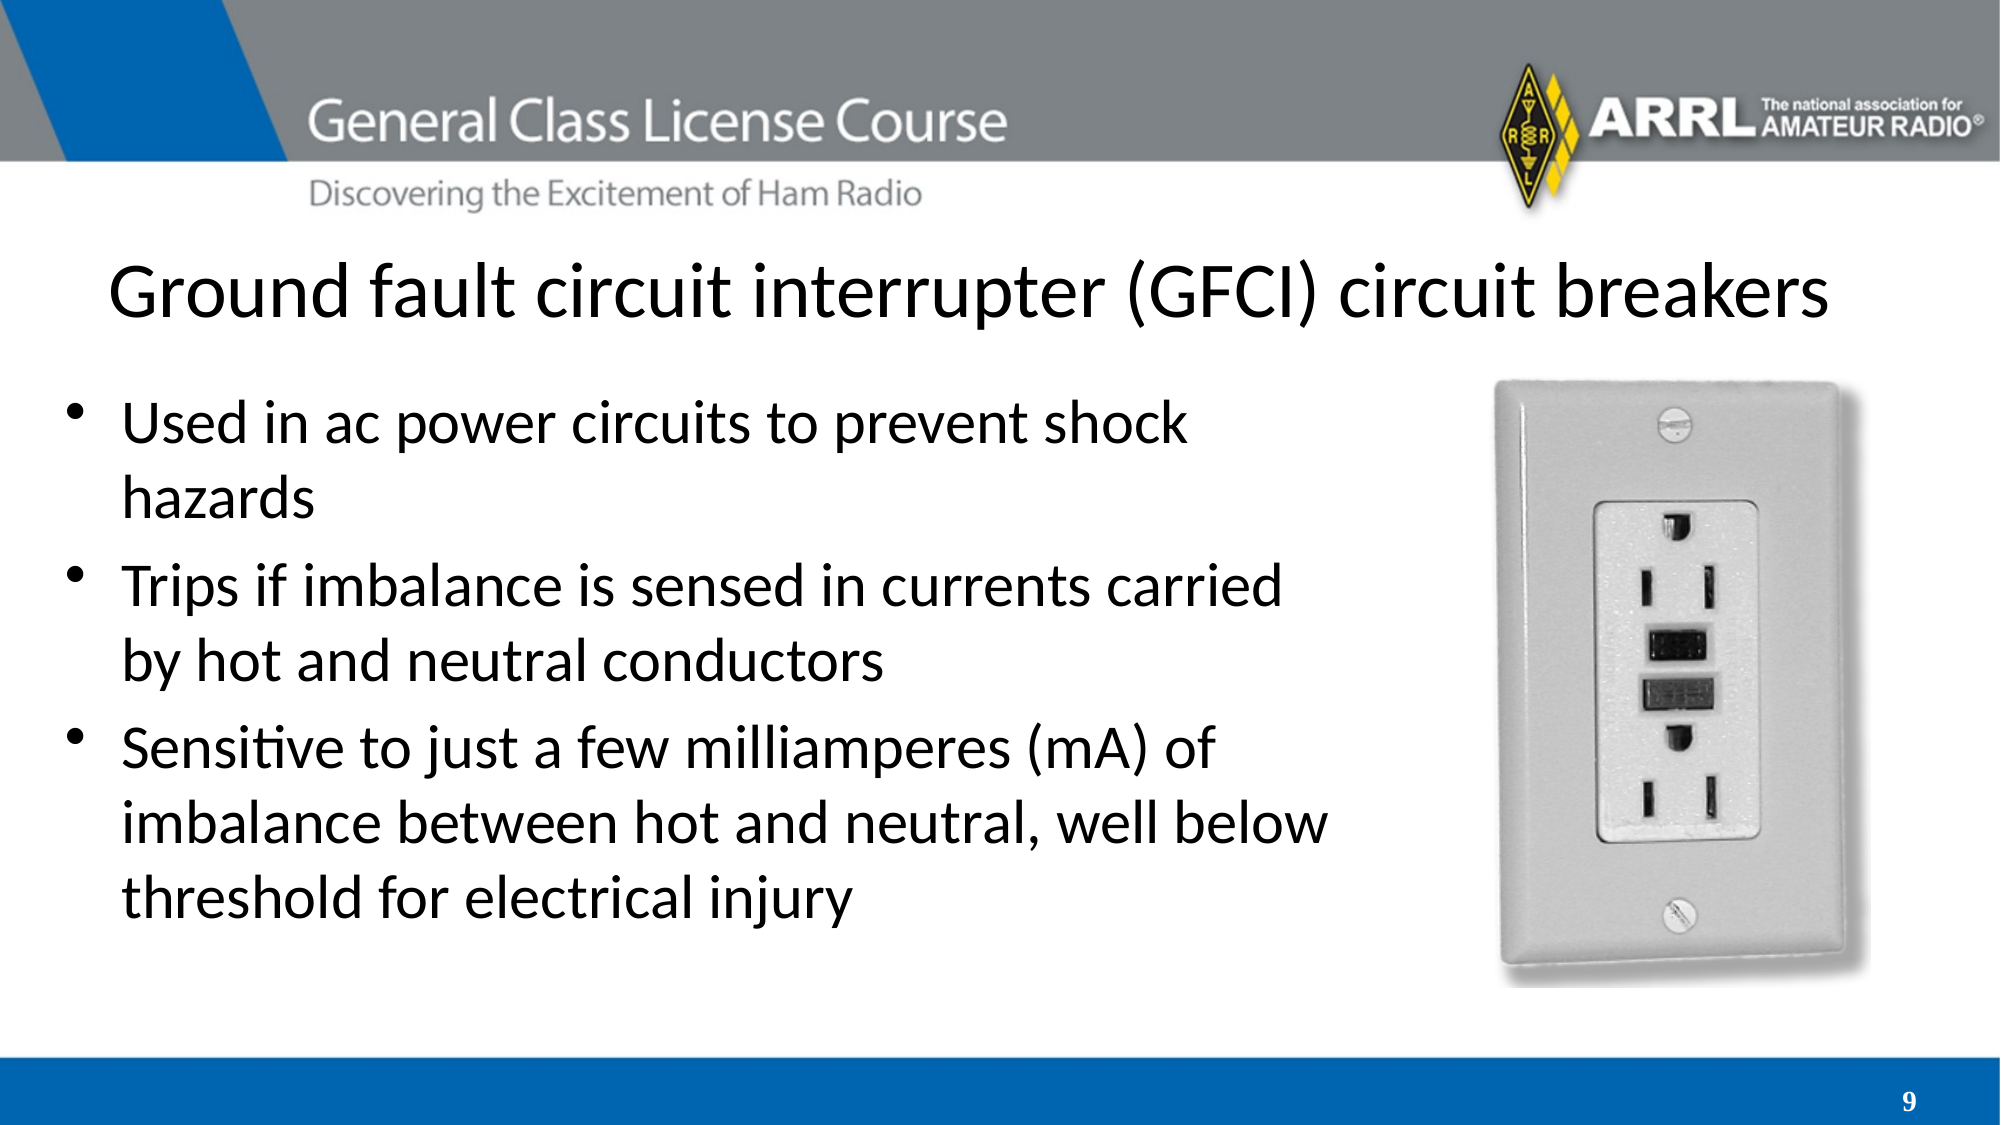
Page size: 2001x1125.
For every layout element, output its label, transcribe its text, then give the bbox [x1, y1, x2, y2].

picture [0, 0, 2001, 1125]
title Ground fault circuit interrupter (GFCI) circuit breakers [70, 230, 1871, 374]
list Used in ac power circuits to prevent shock hazards Trips if imbalance is sensed in currents carried by hot and neutral conductors Sensitive to just a few milliamperes (mA) of imbalance between hot and neutral, well below threshold for electrical injury [50, 373, 1363, 1025]
